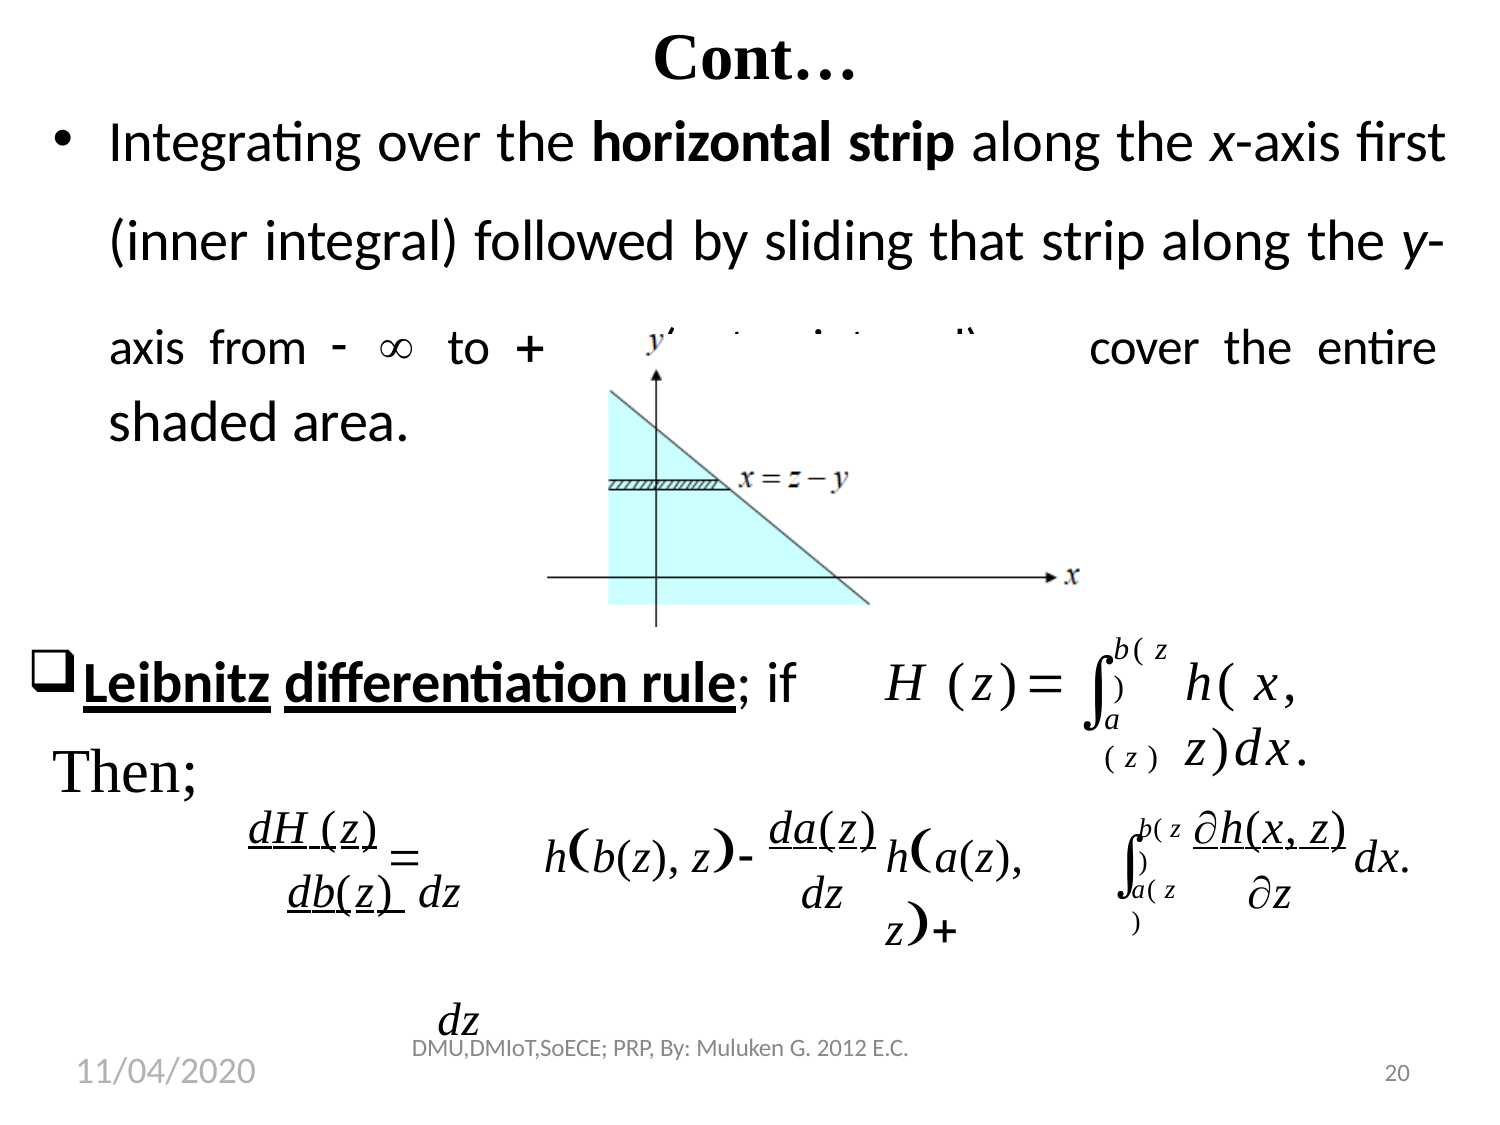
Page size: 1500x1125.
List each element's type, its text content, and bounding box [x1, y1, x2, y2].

text_box a ( z ) [1102, 696, 1179, 774]
text_box dH (z) db(z) dz dz [246, 786, 537, 1046]
text_box [546, 334, 1080, 627]
text_box da(z) dz [766, 786, 879, 918]
slide_number 20 [1378, 1060, 1417, 1090]
text_box Leibnitz differentiation rule; if [24, 641, 912, 714]
text_box b( z ) [1136, 808, 1193, 876]
text_box  [1073, 636, 1105, 736]
text_box  [1107, 817, 1133, 904]
text_box h(x, z) z [1192, 786, 1347, 918]
text_box H (z) [883, 644, 1074, 712]
text_box ha(z), z [883, 809, 1103, 958]
text_box dx. [1351, 823, 1414, 883]
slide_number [75, 1046, 420, 1103]
text_box h( x, z)dx. [1182, 644, 1436, 777]
footer DMU,DMIoT,SoECE; PRP, By: Muluken G. 2012 E.C. [409, 1035, 1130, 1125]
text_box Then; [50, 727, 201, 805]
text_box hb(z), z [541, 809, 759, 885]
text_box Cont… Integrating over the horizontal strip along the x-axis first (inner integral) followed by sliding that strip along the y- axis from   to   (outer integral) we cover the entire shaded area. [50, 0, 1462, 453]
text_box a( z ) [1129, 868, 1188, 937]
text_box b( z ) [1111, 626, 1187, 704]
